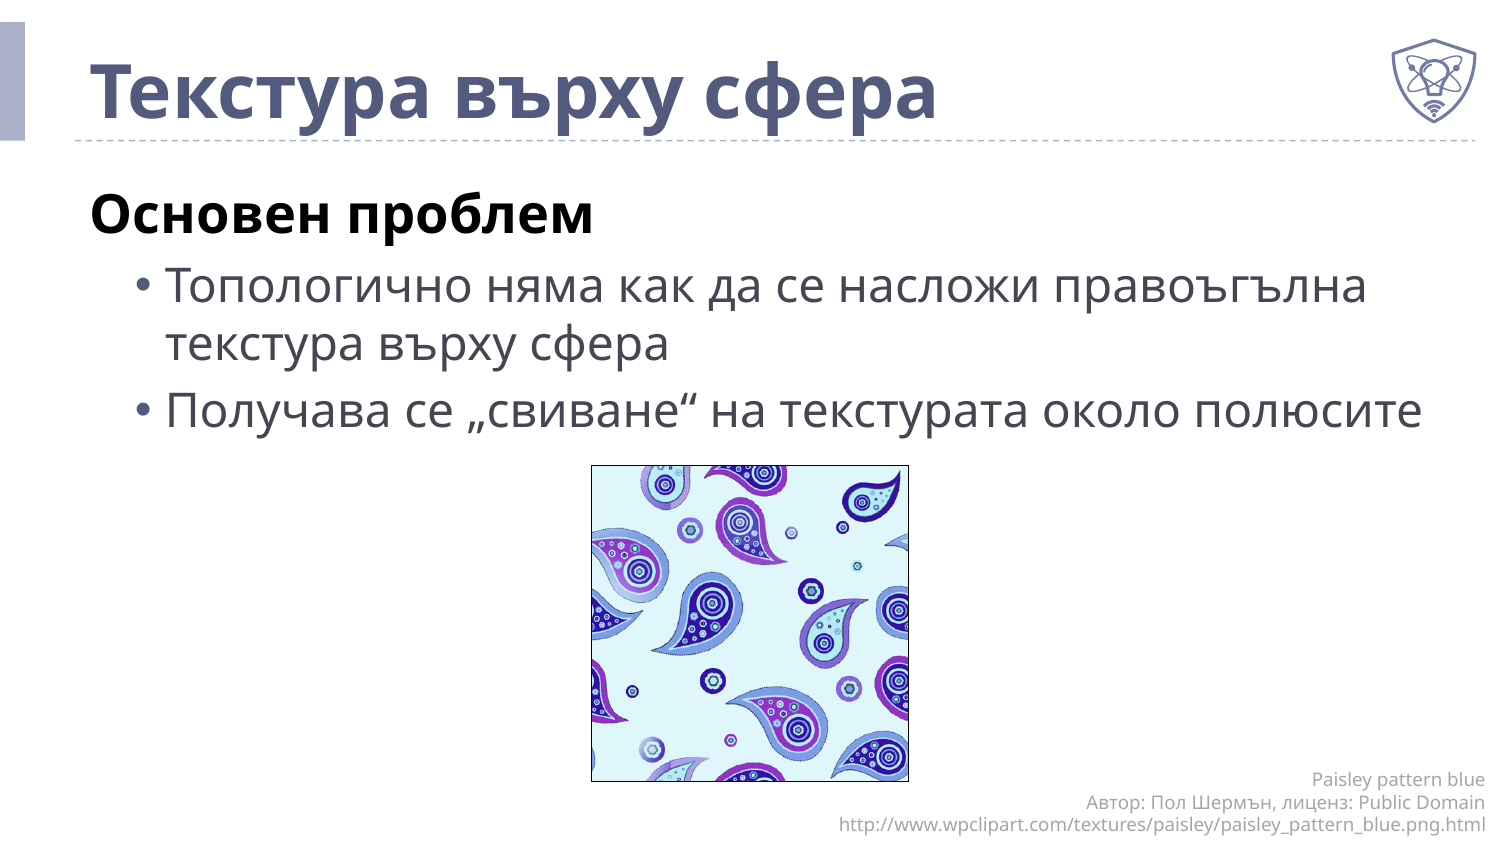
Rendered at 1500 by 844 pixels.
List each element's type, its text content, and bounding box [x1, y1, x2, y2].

title Текстура върху сфера [75, 18, 1475, 141]
list Основен проблем Топологично няма как да се насложи правоъгълна текстура върху сфера Получава се „свиване“ на текстурата около полюсите [75, 171, 1475, 835]
picture [591, 465, 909, 783]
text_box Paisley pattern blue Автор: Пол Шермън, лиценз: Public Domain http://www.wpclipart.com/textures/paisley/paisley_pattern_blue.png.html [249, 760, 1500, 843]
